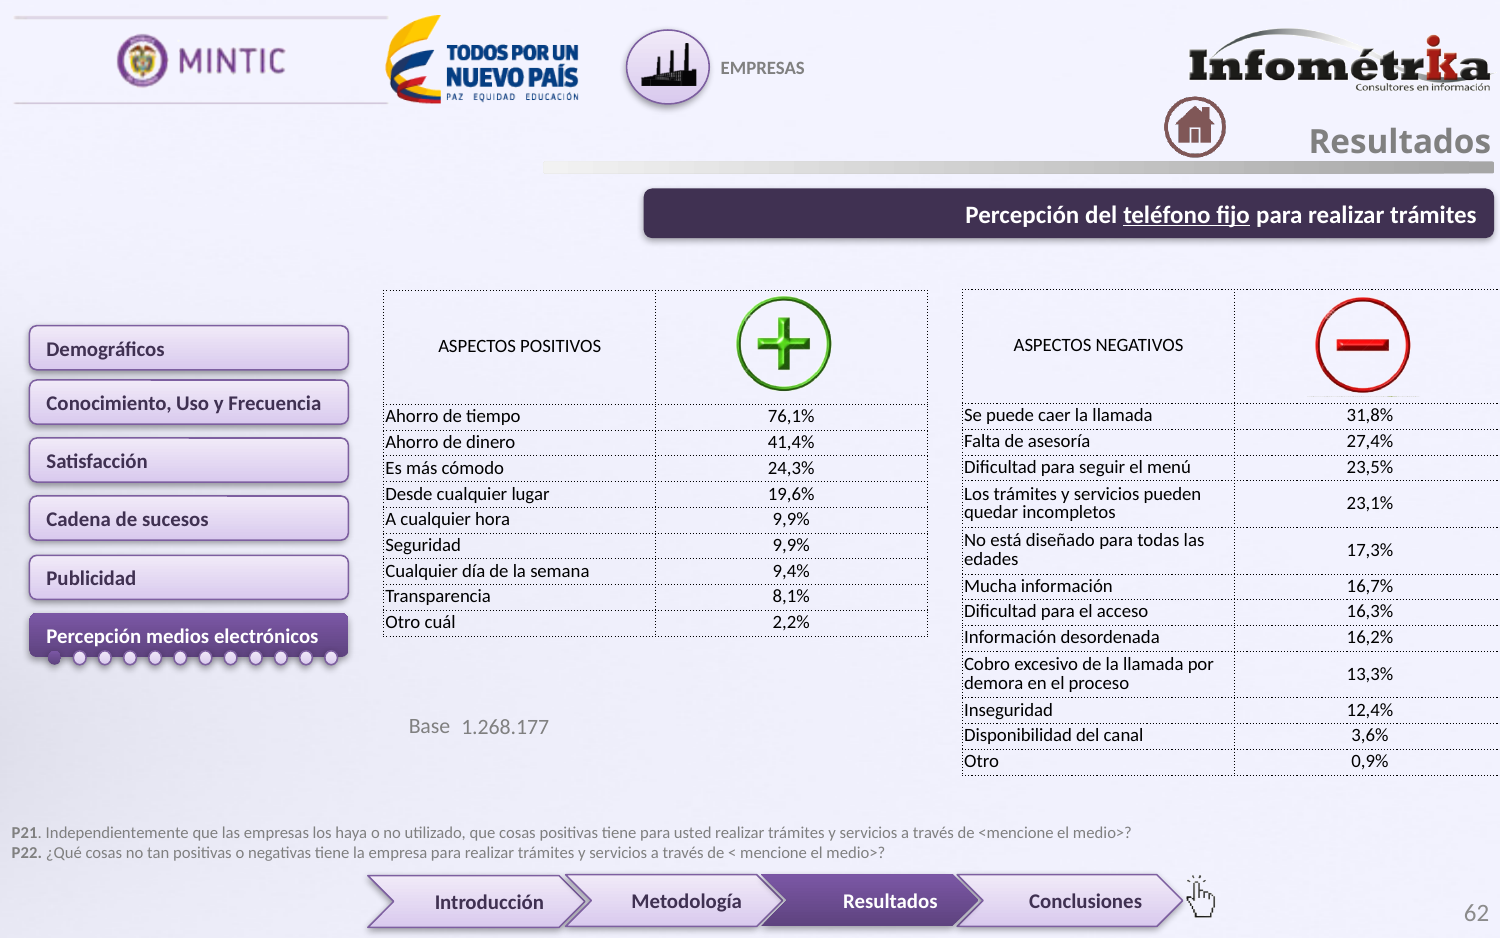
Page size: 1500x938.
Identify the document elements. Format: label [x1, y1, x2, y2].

text_box [367, 873, 1218, 928]
table_cell [963, 404, 1500, 775]
picture [0, 0, 1500, 938]
text_box [28, 324, 350, 371]
table_header [384, 290, 927, 404]
text_box [28, 495, 350, 541]
text_box [626, 29, 821, 105]
table_header [963, 289, 1500, 404]
text_box [1128, 113, 1500, 168]
text_box [393, 704, 565, 746]
text_box [28, 437, 350, 483]
slide_number [1154, 886, 1500, 936]
picture [1306, 295, 1420, 397]
text_box [28, 379, 350, 425]
text_box [28, 554, 350, 601]
table_cell [384, 404, 927, 636]
text_box [643, 188, 1495, 239]
text_box [29, 612, 349, 666]
text_box [0, 814, 1329, 870]
